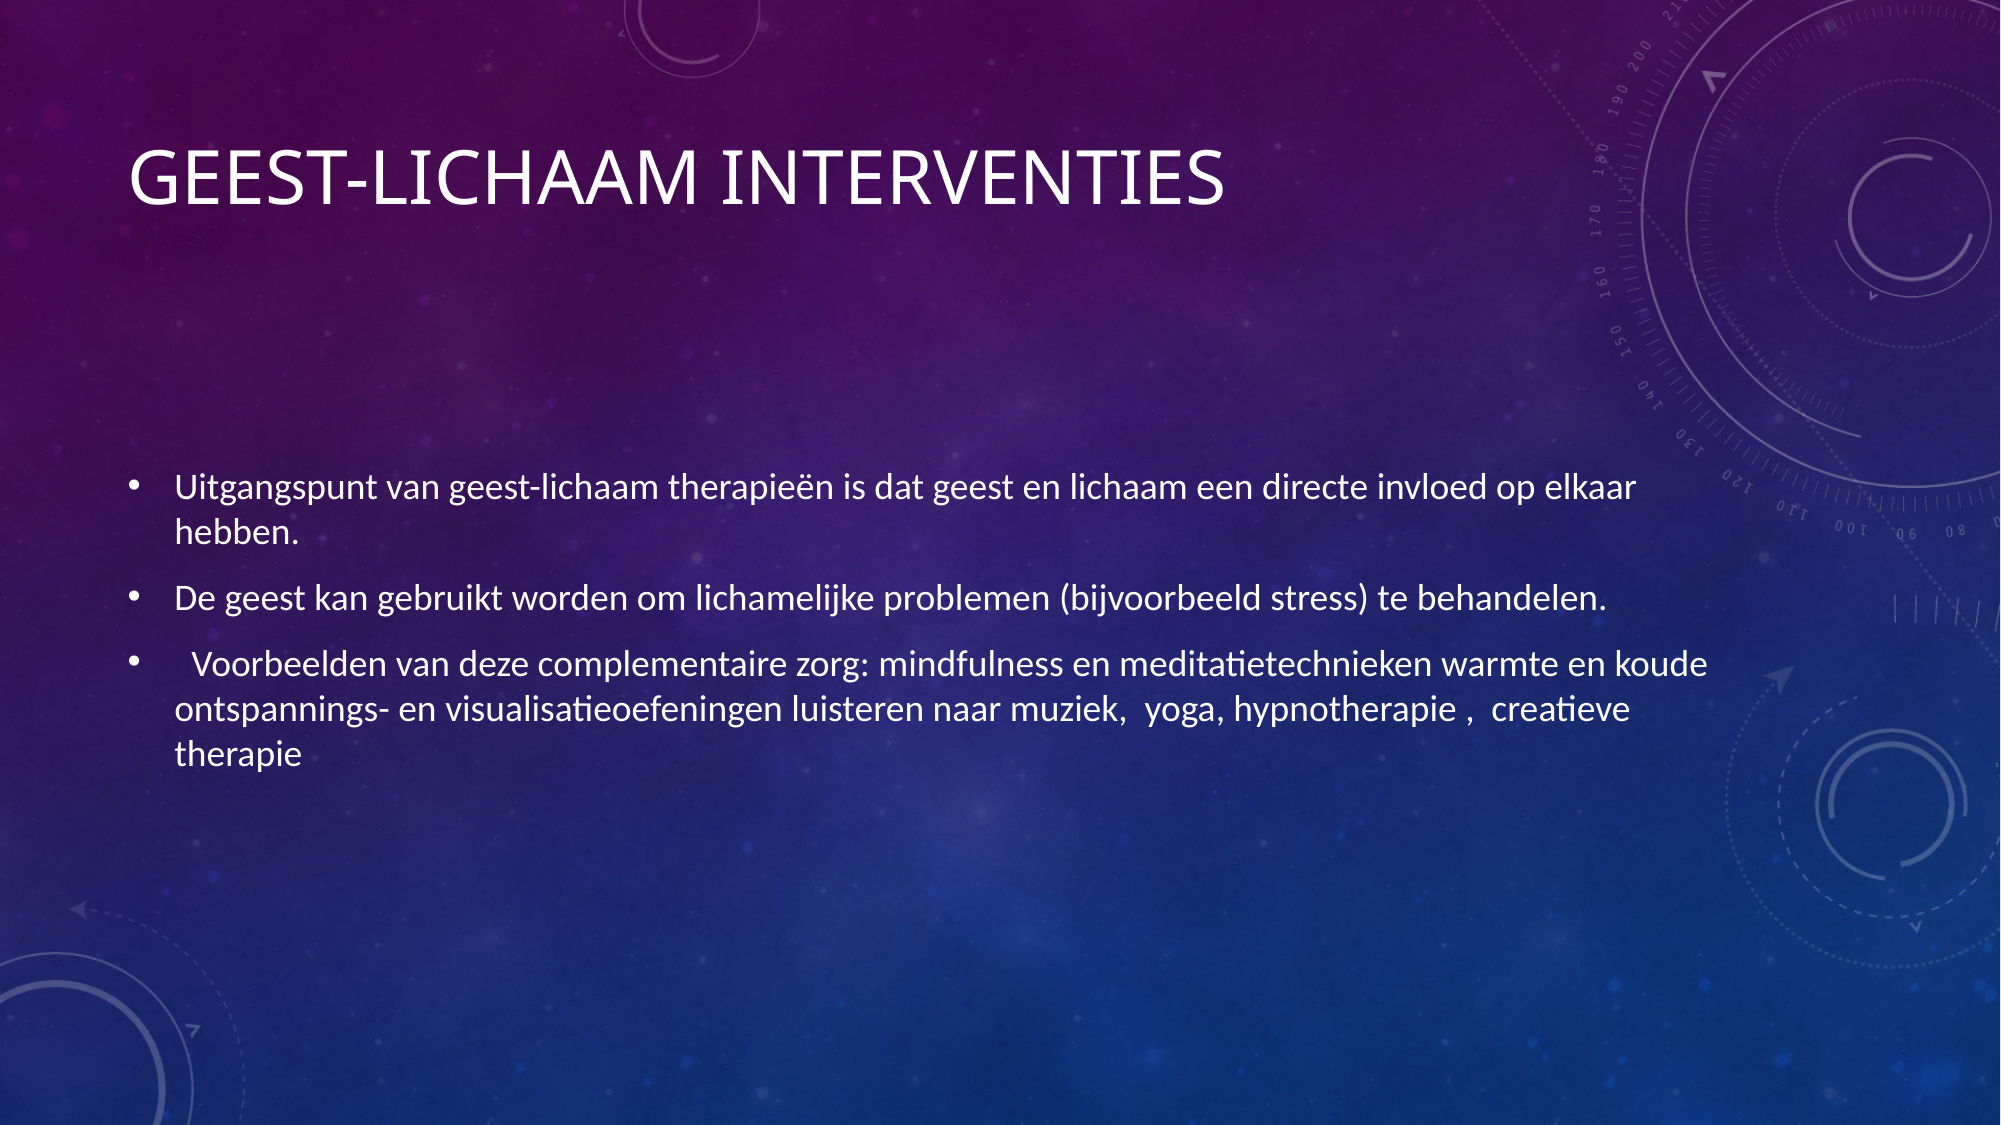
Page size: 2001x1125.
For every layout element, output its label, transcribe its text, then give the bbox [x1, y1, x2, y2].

title Geest-lichaam interventies [112, 99, 1775, 339]
list Uitgangspunt van geest-lichaam therapieën is dat geest en lichaam een directe invloed op elkaar hebben. De geest kan gebruikt worden om lichamelijke problemen (bijvoorbeeld stress) te behandelen. Voorbeelden van deze complementaire zorg: mindfulness en meditatietechnieken warmte en koude ontspannings- en visualisatieoefeningen luisteren naar muziek, yoga, hypnotherapie , creatieve therapie [112, 351, 1775, 950]
picture [0, 0, 2001, 1125]
